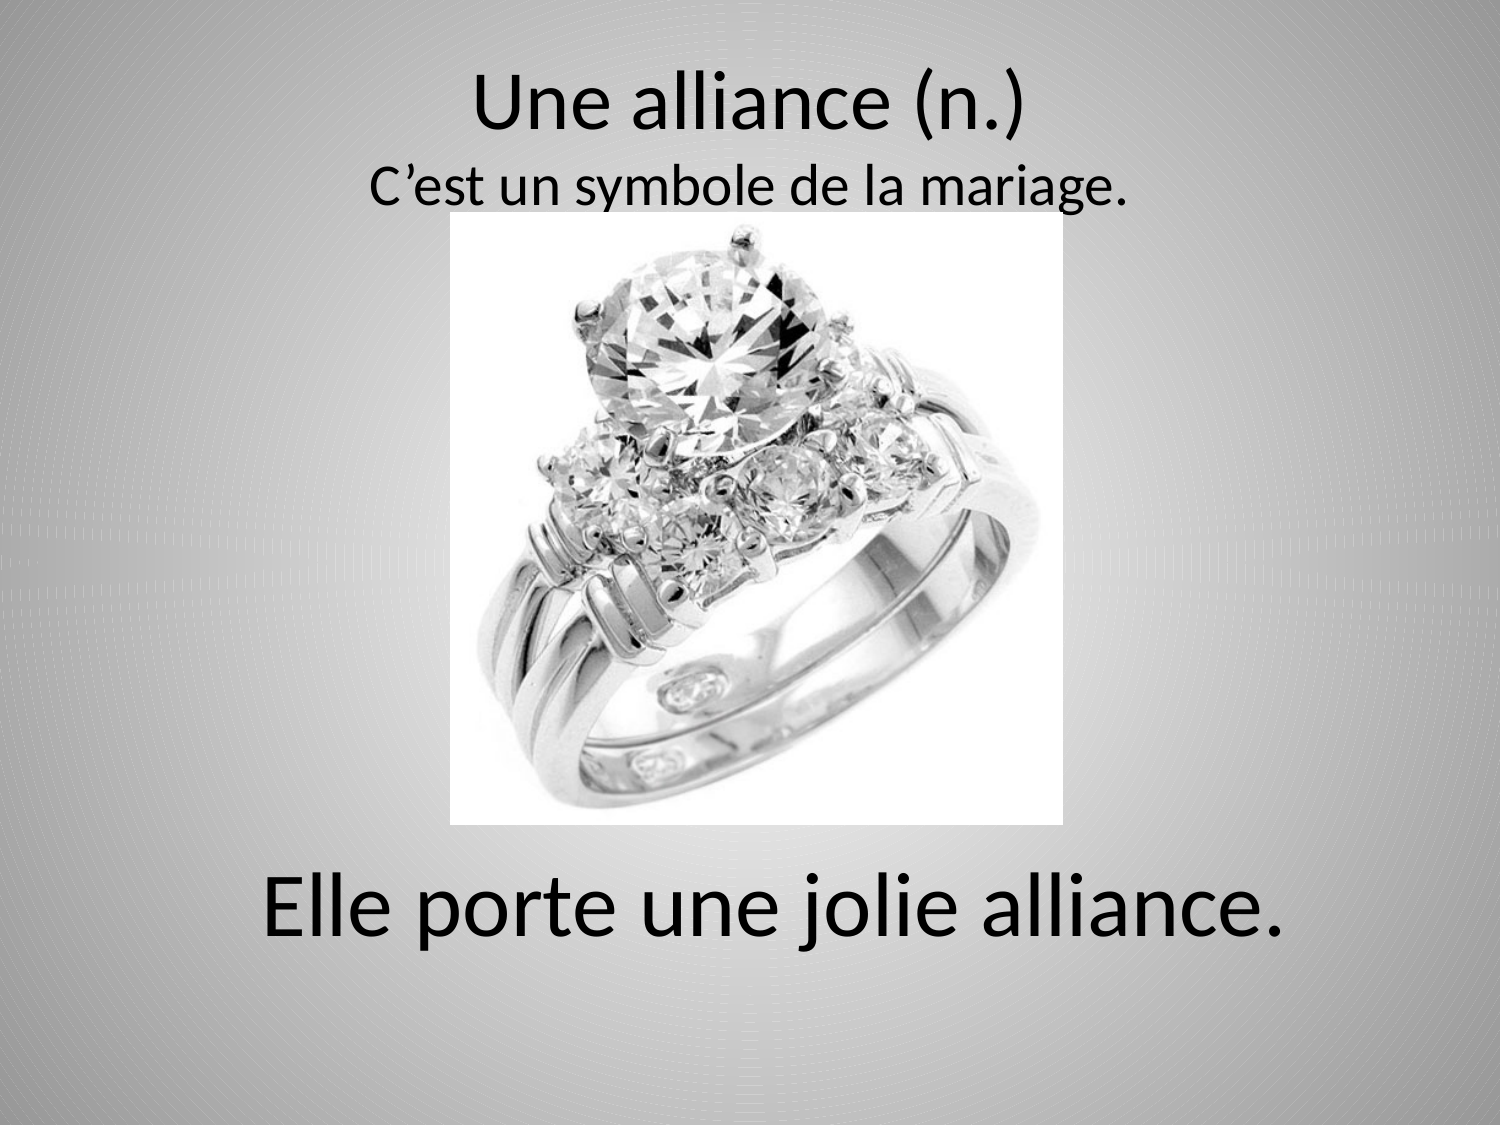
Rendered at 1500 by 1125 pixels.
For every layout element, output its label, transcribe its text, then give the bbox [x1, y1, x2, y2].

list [449, 212, 1063, 826]
text_box Elle porte une jolie alliance. [87, 837, 1463, 963]
title Une alliance (n.) C’est un symbole de la mariage. [75, 37, 1425, 225]
